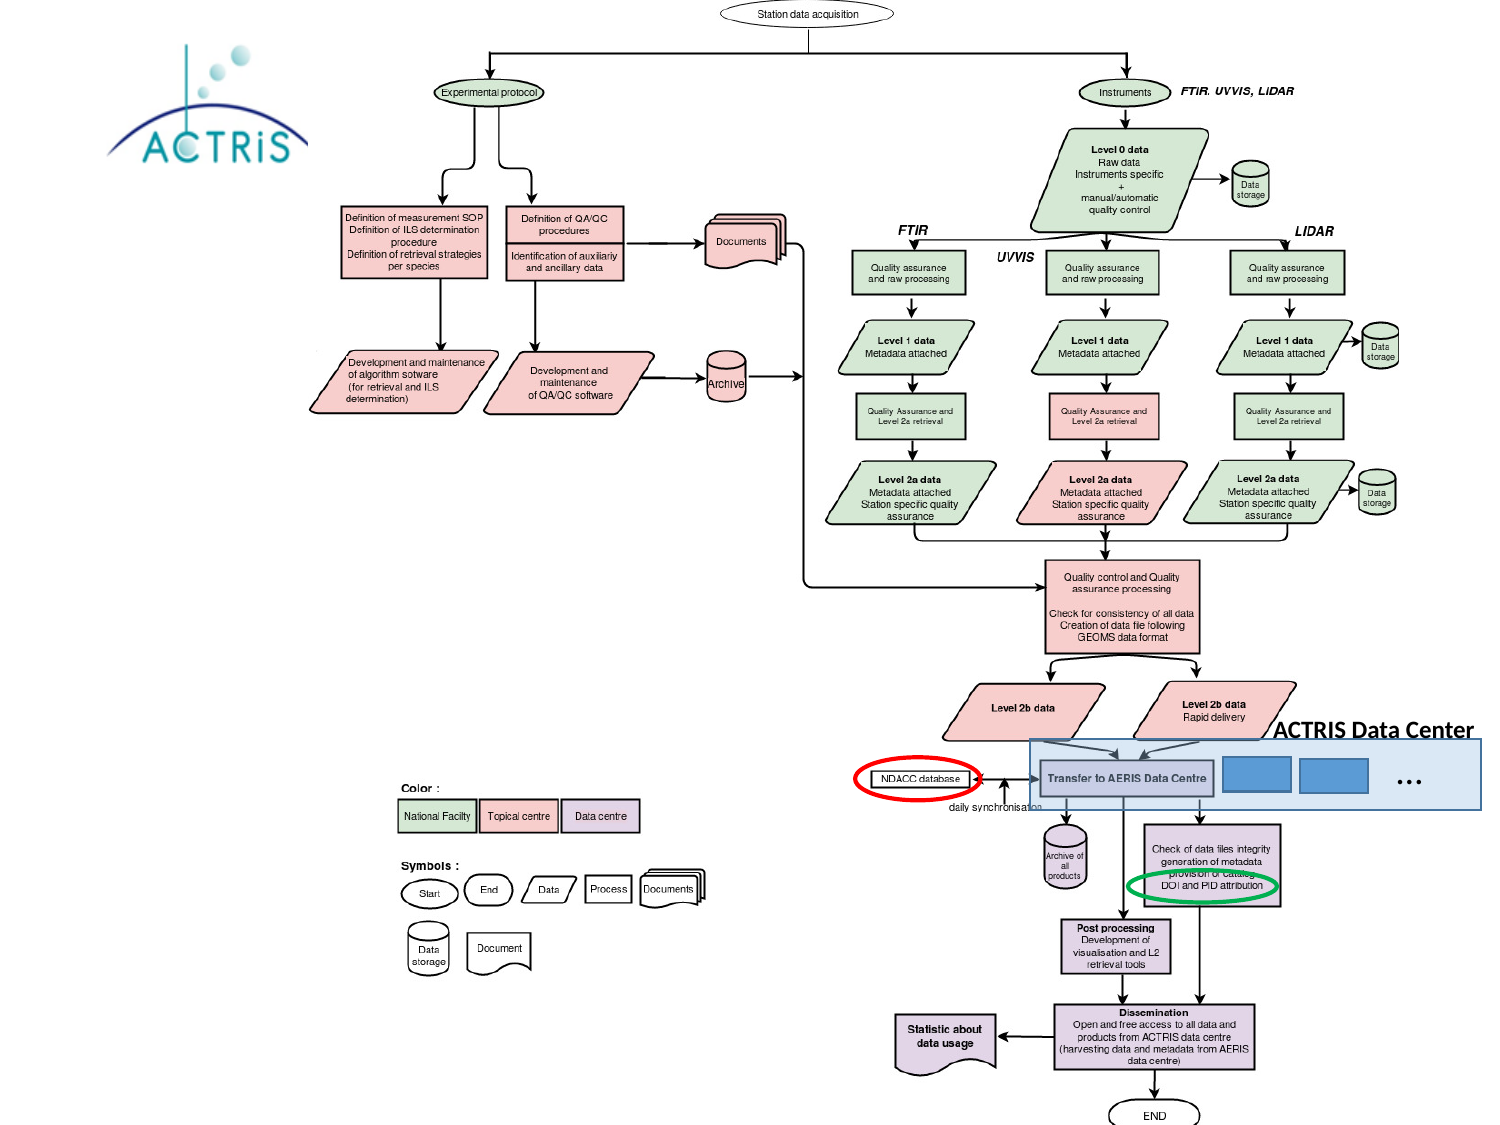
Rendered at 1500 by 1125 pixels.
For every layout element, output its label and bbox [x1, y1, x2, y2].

text_box [308, 0, 1500, 1125]
picture [0, 0, 308, 1125]
